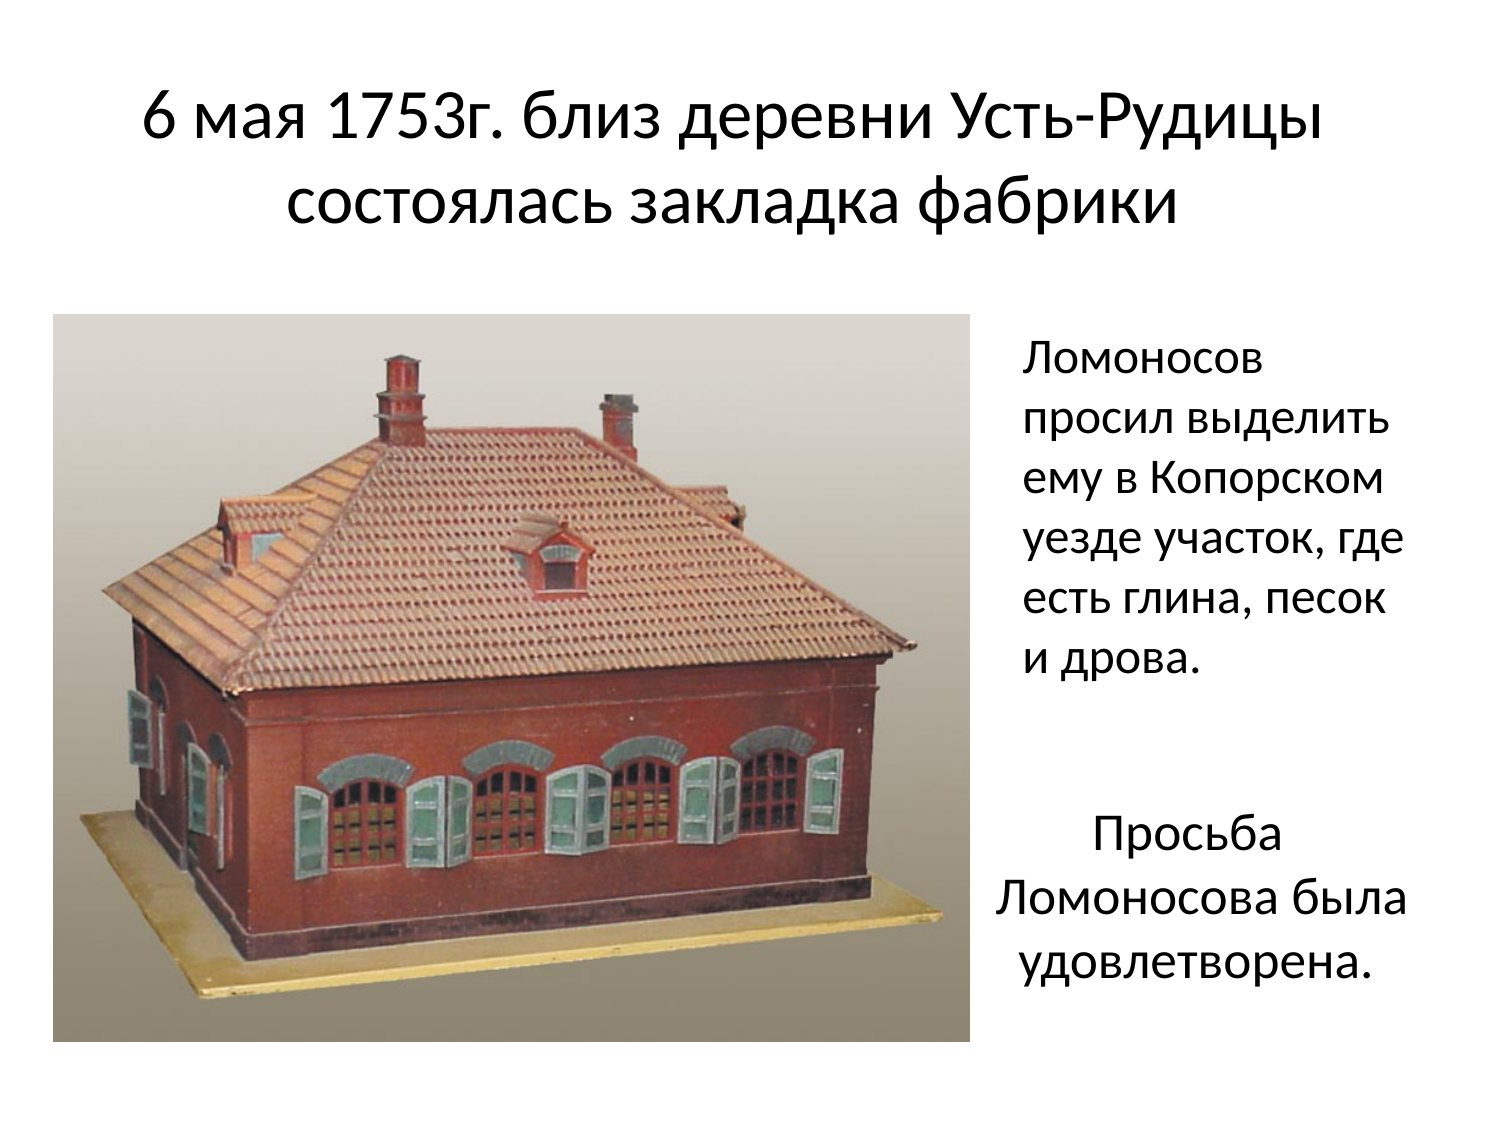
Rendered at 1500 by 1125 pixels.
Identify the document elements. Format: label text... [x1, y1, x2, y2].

picture [52, 314, 970, 1042]
list Просьба Ломоносова была удовлетворена. [974, 714, 1426, 1045]
text_box Ломоносов просил выделить ему в Копорском уезде участок, где есть глина, песок и дрова. [1007, 316, 1430, 692]
title 6 мая 1753г. близ деревни Усть-Рудицы состоялась закладка фабрики [58, 58, 1409, 247]
